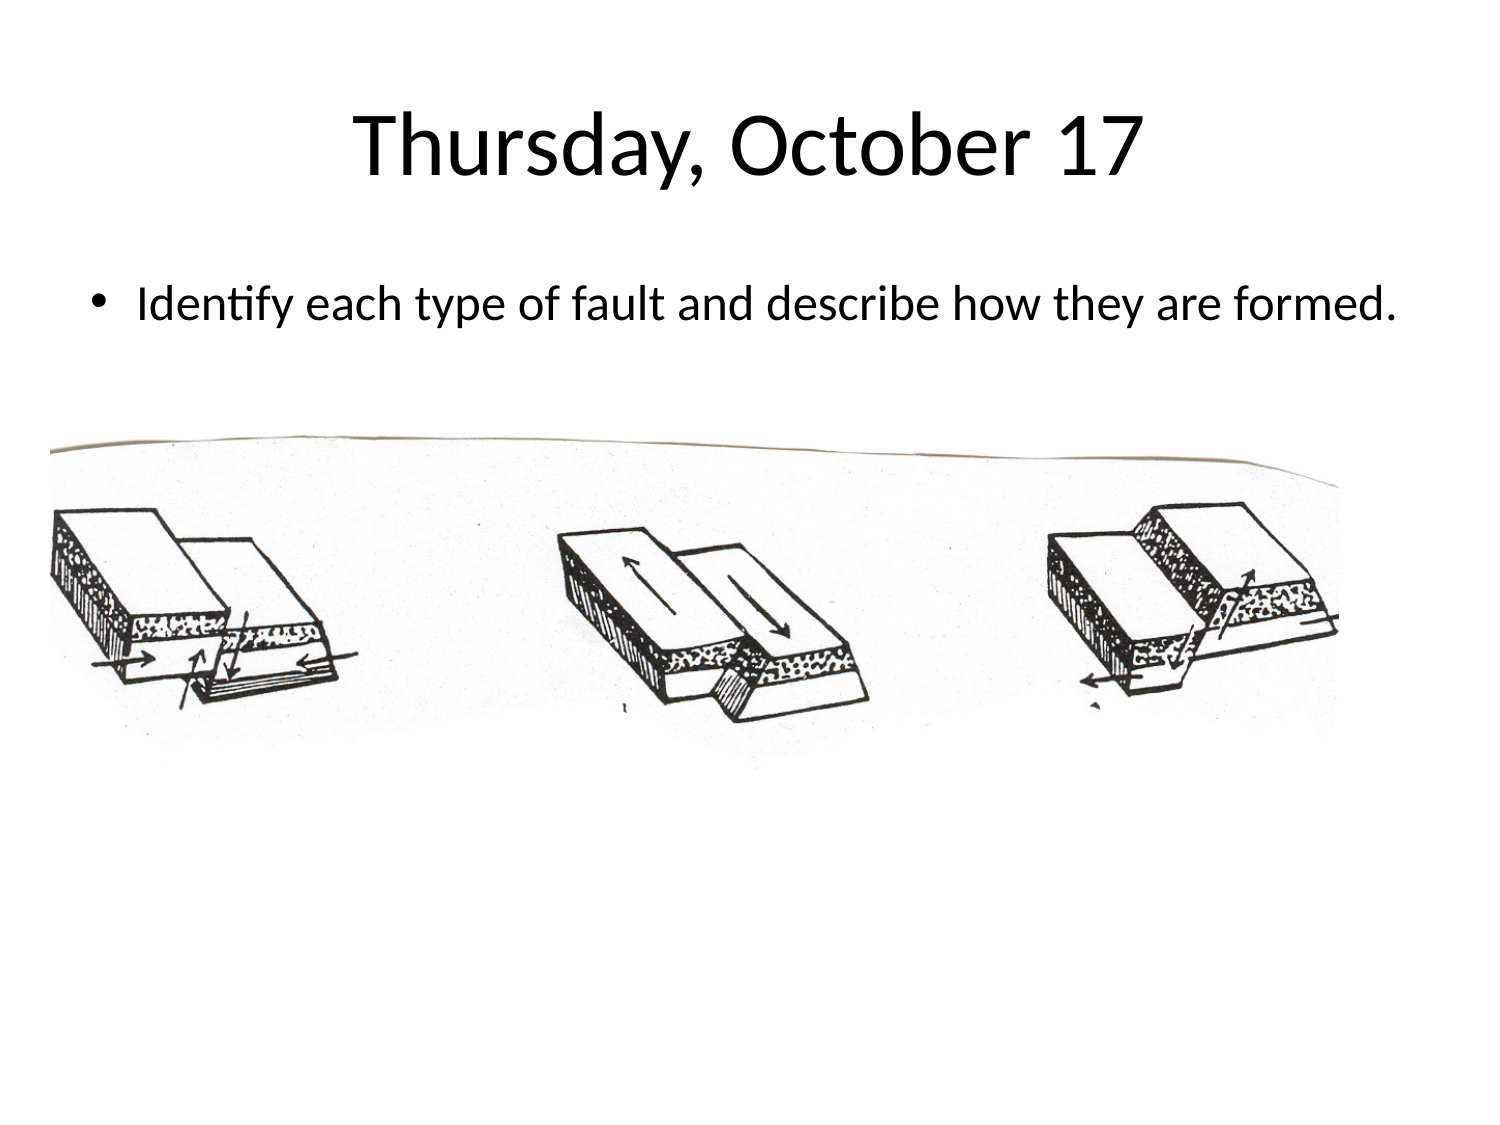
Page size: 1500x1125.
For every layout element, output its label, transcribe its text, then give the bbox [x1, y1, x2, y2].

list Identify each type of fault and describe how they are formed. [75, 262, 1425, 400]
title Thursday, October 17 [75, 45, 1425, 233]
picture [49, 424, 1339, 772]
